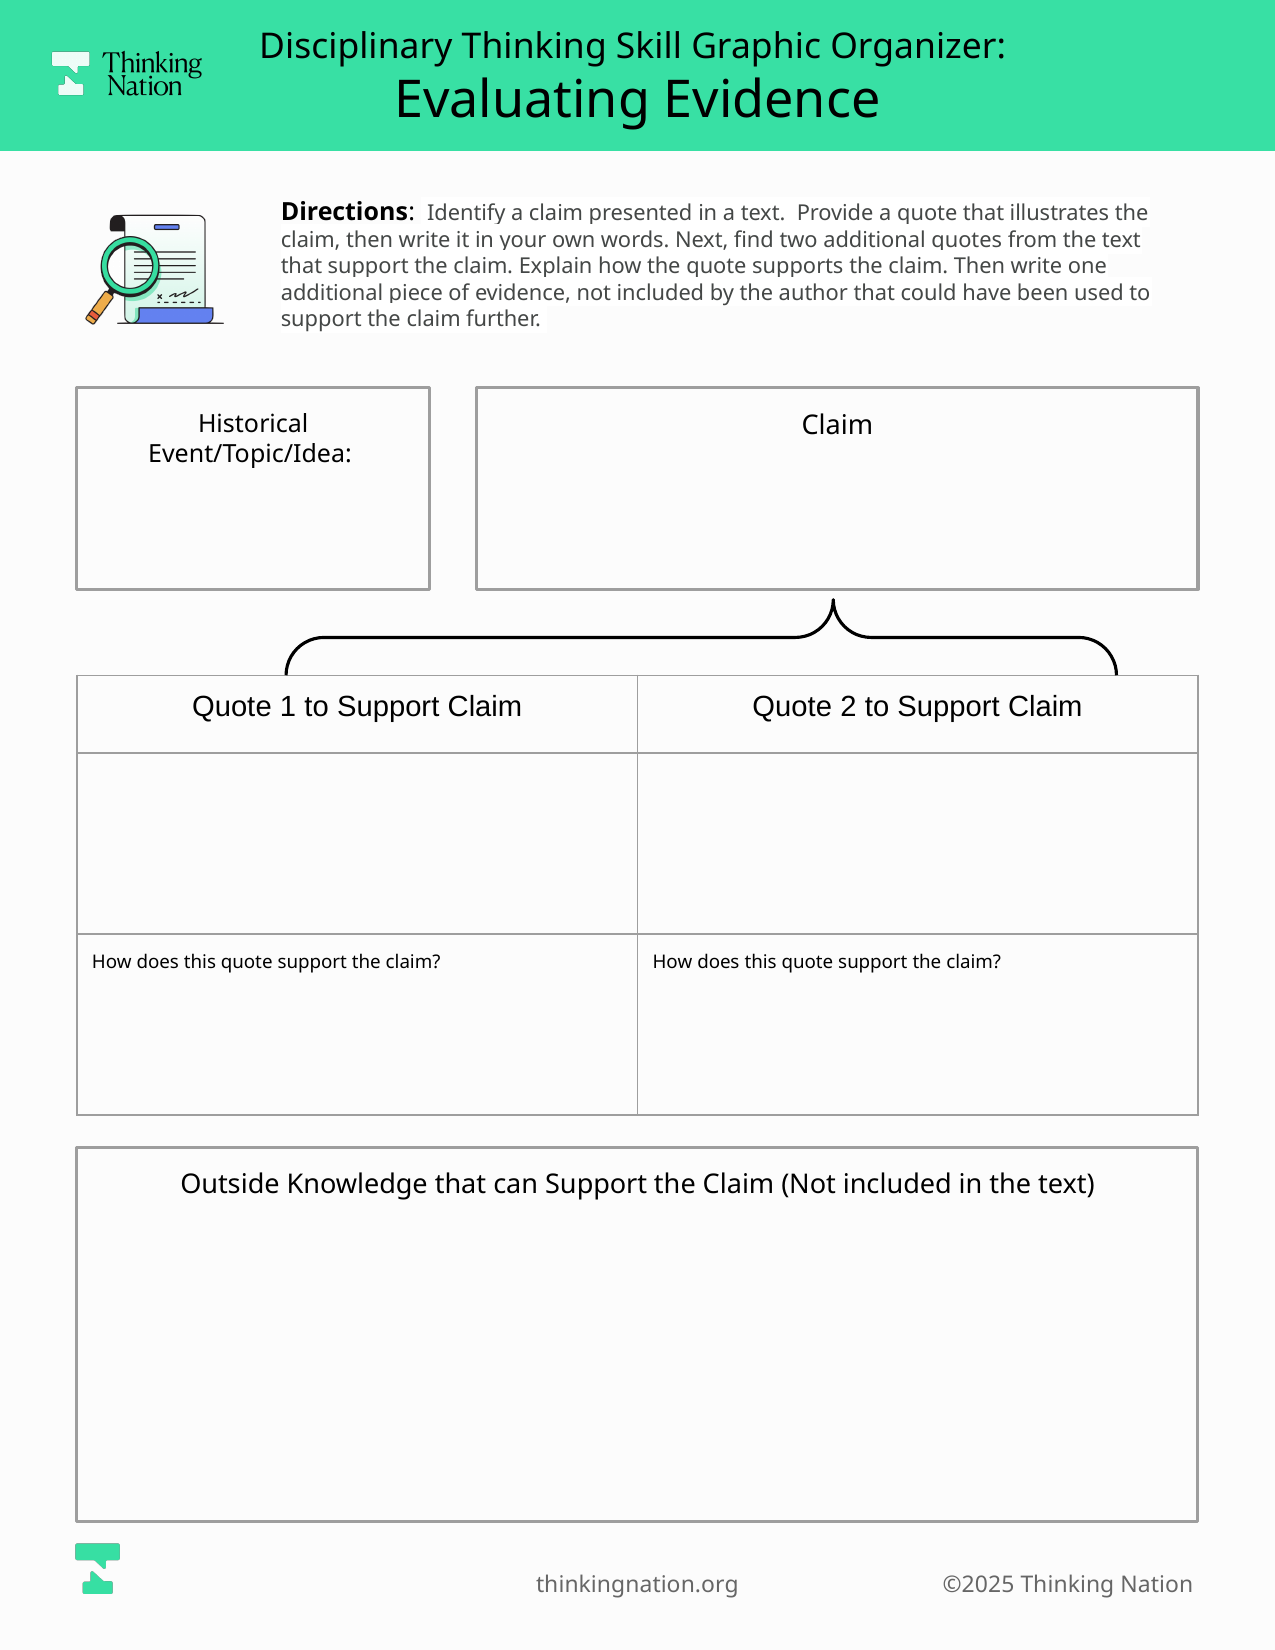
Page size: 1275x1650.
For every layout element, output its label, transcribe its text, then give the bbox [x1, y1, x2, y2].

text_box Disciplinary Thinking Skill Graphic Organizer: Evaluating Evidence [0, 0, 1275, 151]
table_cell [638, 754, 1197, 933]
table_cell How does this quote support the claim? [638, 935, 1197, 1114]
table_cell How does this quote support the claim? [78, 935, 637, 1114]
text_box [286, 599, 1117, 676]
text_box ©2025 Thinking Nation [907, 1553, 1210, 1605]
picture [62, 1533, 133, 1604]
picture [76, 191, 234, 348]
text_box Claim [476, 387, 1199, 590]
text_box Directions: Identify a claim presented in a text. Provide a quote that illustrates the claim, then write it in your own words. Next, find two additional quotes from the text that support the claim. Explain how the quote supports the claim. Then write one additional piece of evidence, not included by the author that could have been used to support the claim further. [262, 207, 1198, 319]
text_box thinkingnation.org [486, 1553, 789, 1605]
table_header Quote 2 to Support Claim [638, 676, 1197, 752]
text_box Outside Knowledge that can Support the Claim (Not included in the text) [76, 1147, 1198, 1522]
table_cell [78, 754, 637, 933]
picture [35, 37, 207, 109]
text_box Historical Event/Topic/Idea: [76, 387, 430, 590]
table_header Quote 1 to Support Claim [78, 676, 637, 752]
